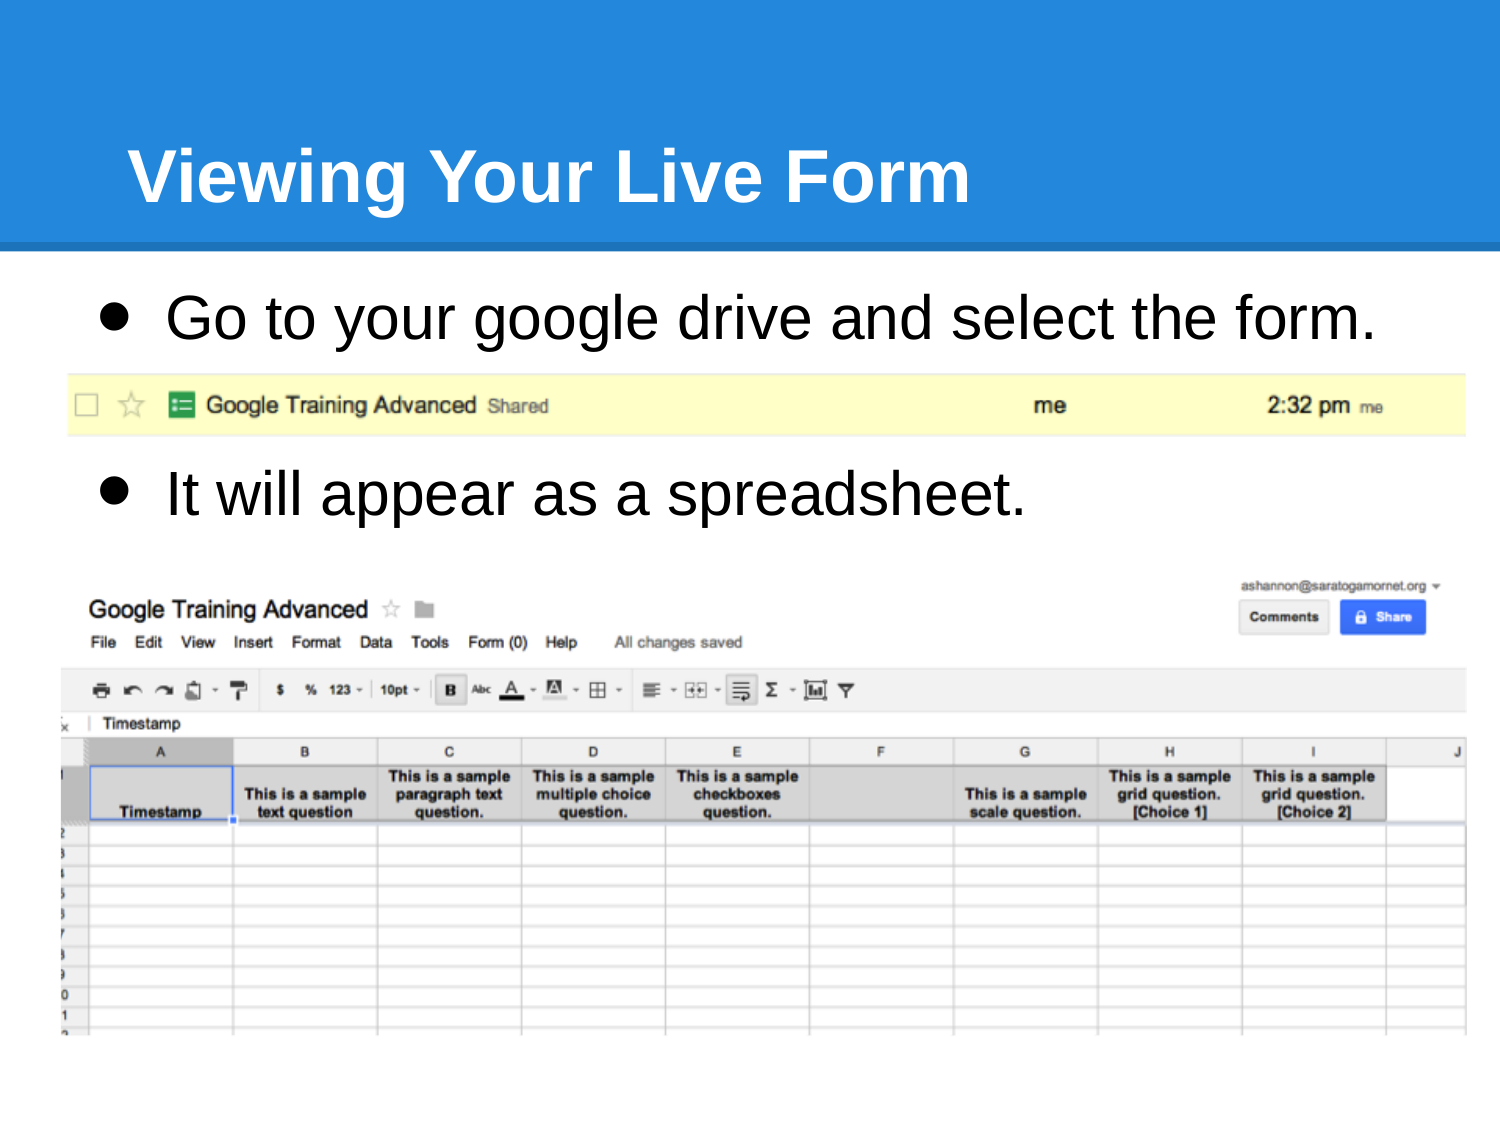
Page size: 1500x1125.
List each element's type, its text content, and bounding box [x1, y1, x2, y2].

list Go to your google drive and select the form. It will appear as a spreadsheet. [75, 437, 1425, 576]
text_box [61, 372, 1467, 437]
text_box [60, 576, 1467, 1037]
title Viewing Your Live Form [75, 14, 1425, 233]
list Go to your google drive and select the form. It will appear as a spreadsheet. [75, 262, 1425, 372]
